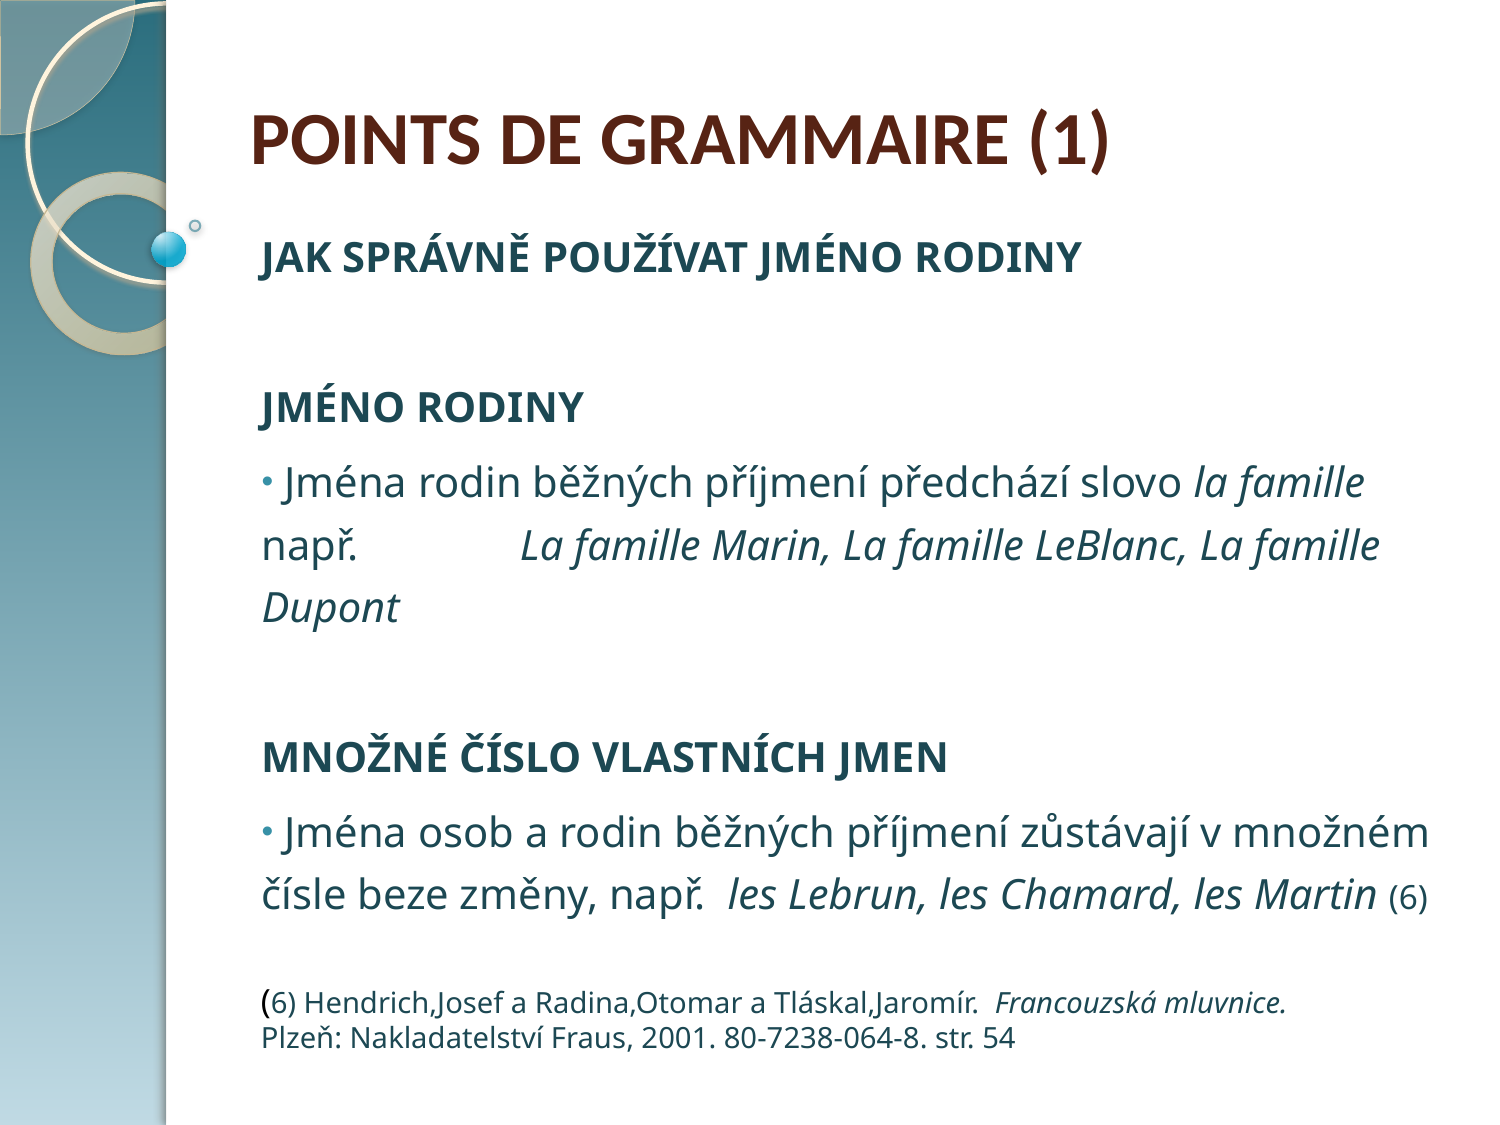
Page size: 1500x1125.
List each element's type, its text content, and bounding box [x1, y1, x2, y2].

text_box (6) Hendrich,Josef a Radina,Otomar a Tláskal,Jaromír. Francouzská mluvnice. Plzeň: Nakladatelství Fraus, 2001. 80-7238-064-8. str. 54 [246, 972, 1360, 1103]
subtitle JAK SPRÁVNĚ POUŽÍVAT JMÉNO RODINY JMÉNO RODINY Jména rodin běžných příjmení předchází slovo la famille např. La famille Marin, La famille LeBlanc, La famille Dupont MNOŽNÉ ČÍSLO VLASTNÍCH JMEN Jména osob a rodin běžných příjmení zůstávají v množném čísle beze změny, např. les Lebrun, les Chamard, les Martin (6) [234, 210, 1450, 961]
title POINTS DE GRAMMAIRE (1) [235, 71, 1451, 188]
